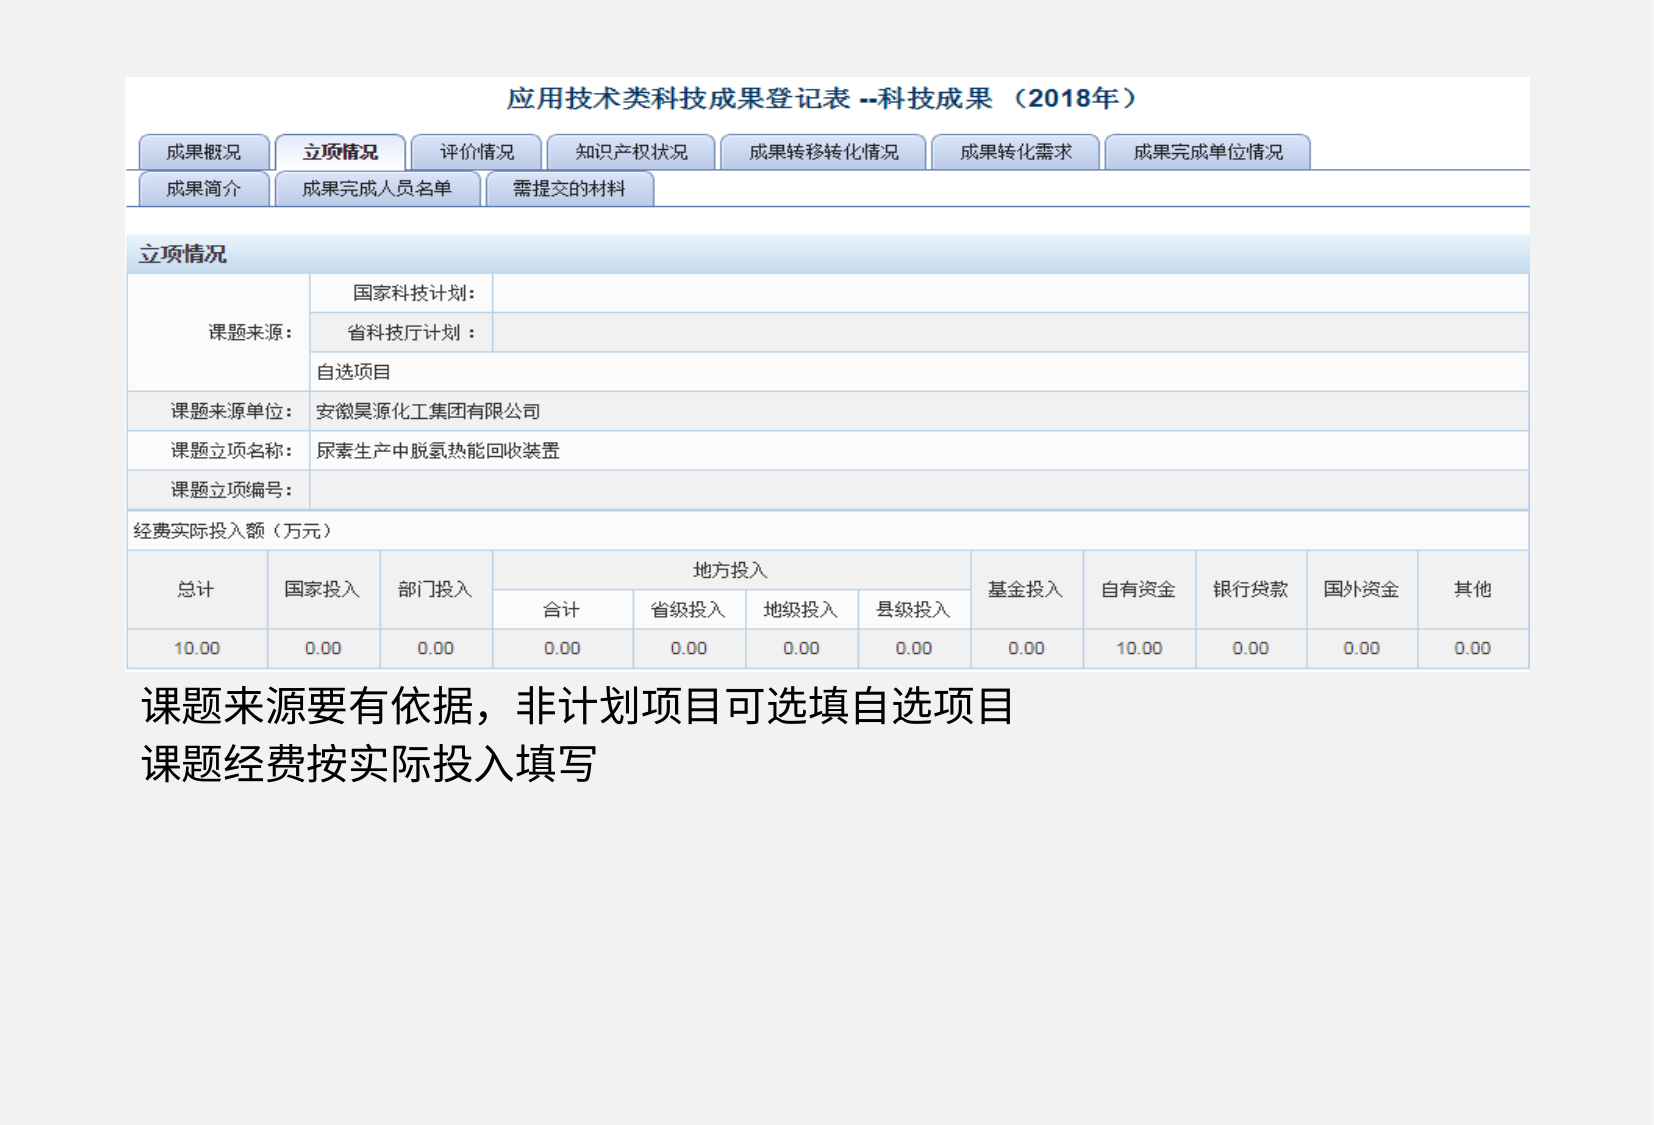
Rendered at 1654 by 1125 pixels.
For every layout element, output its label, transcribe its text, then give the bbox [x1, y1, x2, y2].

subtitle 课题来源要有依据，非计划项目可选填自选项目 课题经费按实际投入填写 [125, 678, 1530, 926]
picture [124, 77, 1530, 673]
